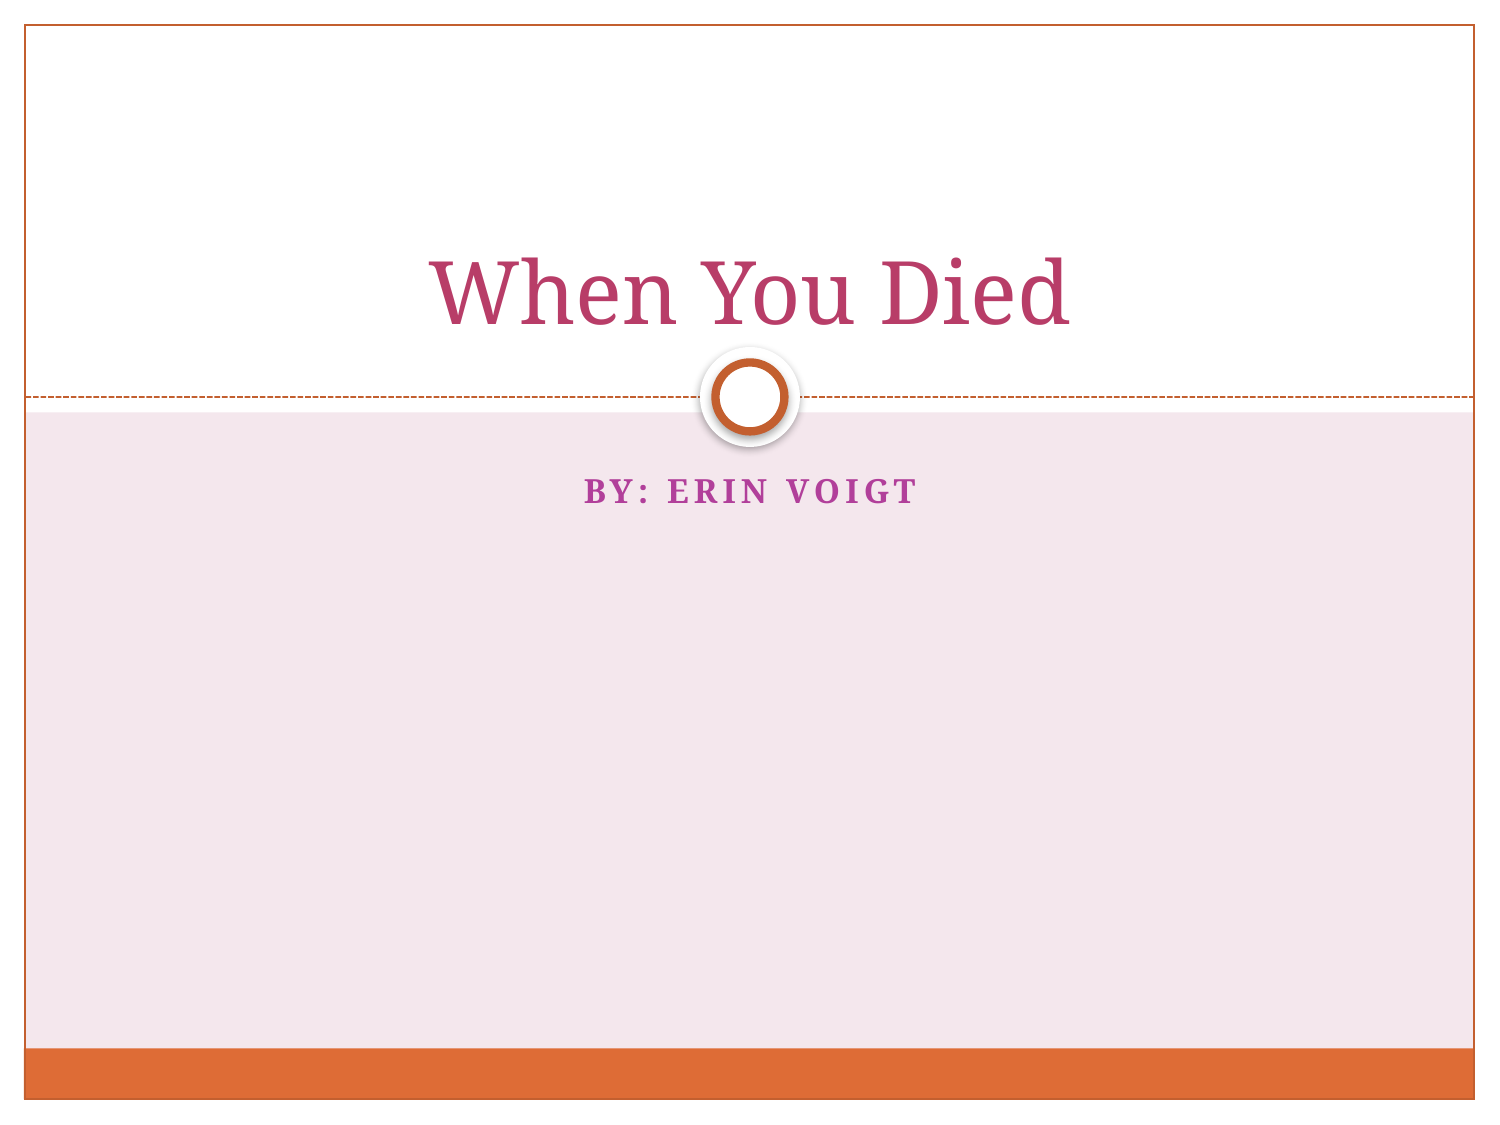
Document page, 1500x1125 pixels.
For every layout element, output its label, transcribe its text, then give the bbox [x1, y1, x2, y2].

subtitle By: Erin Voigt [225, 462, 1275, 750]
title When You Died [112, 62, 1388, 350]
